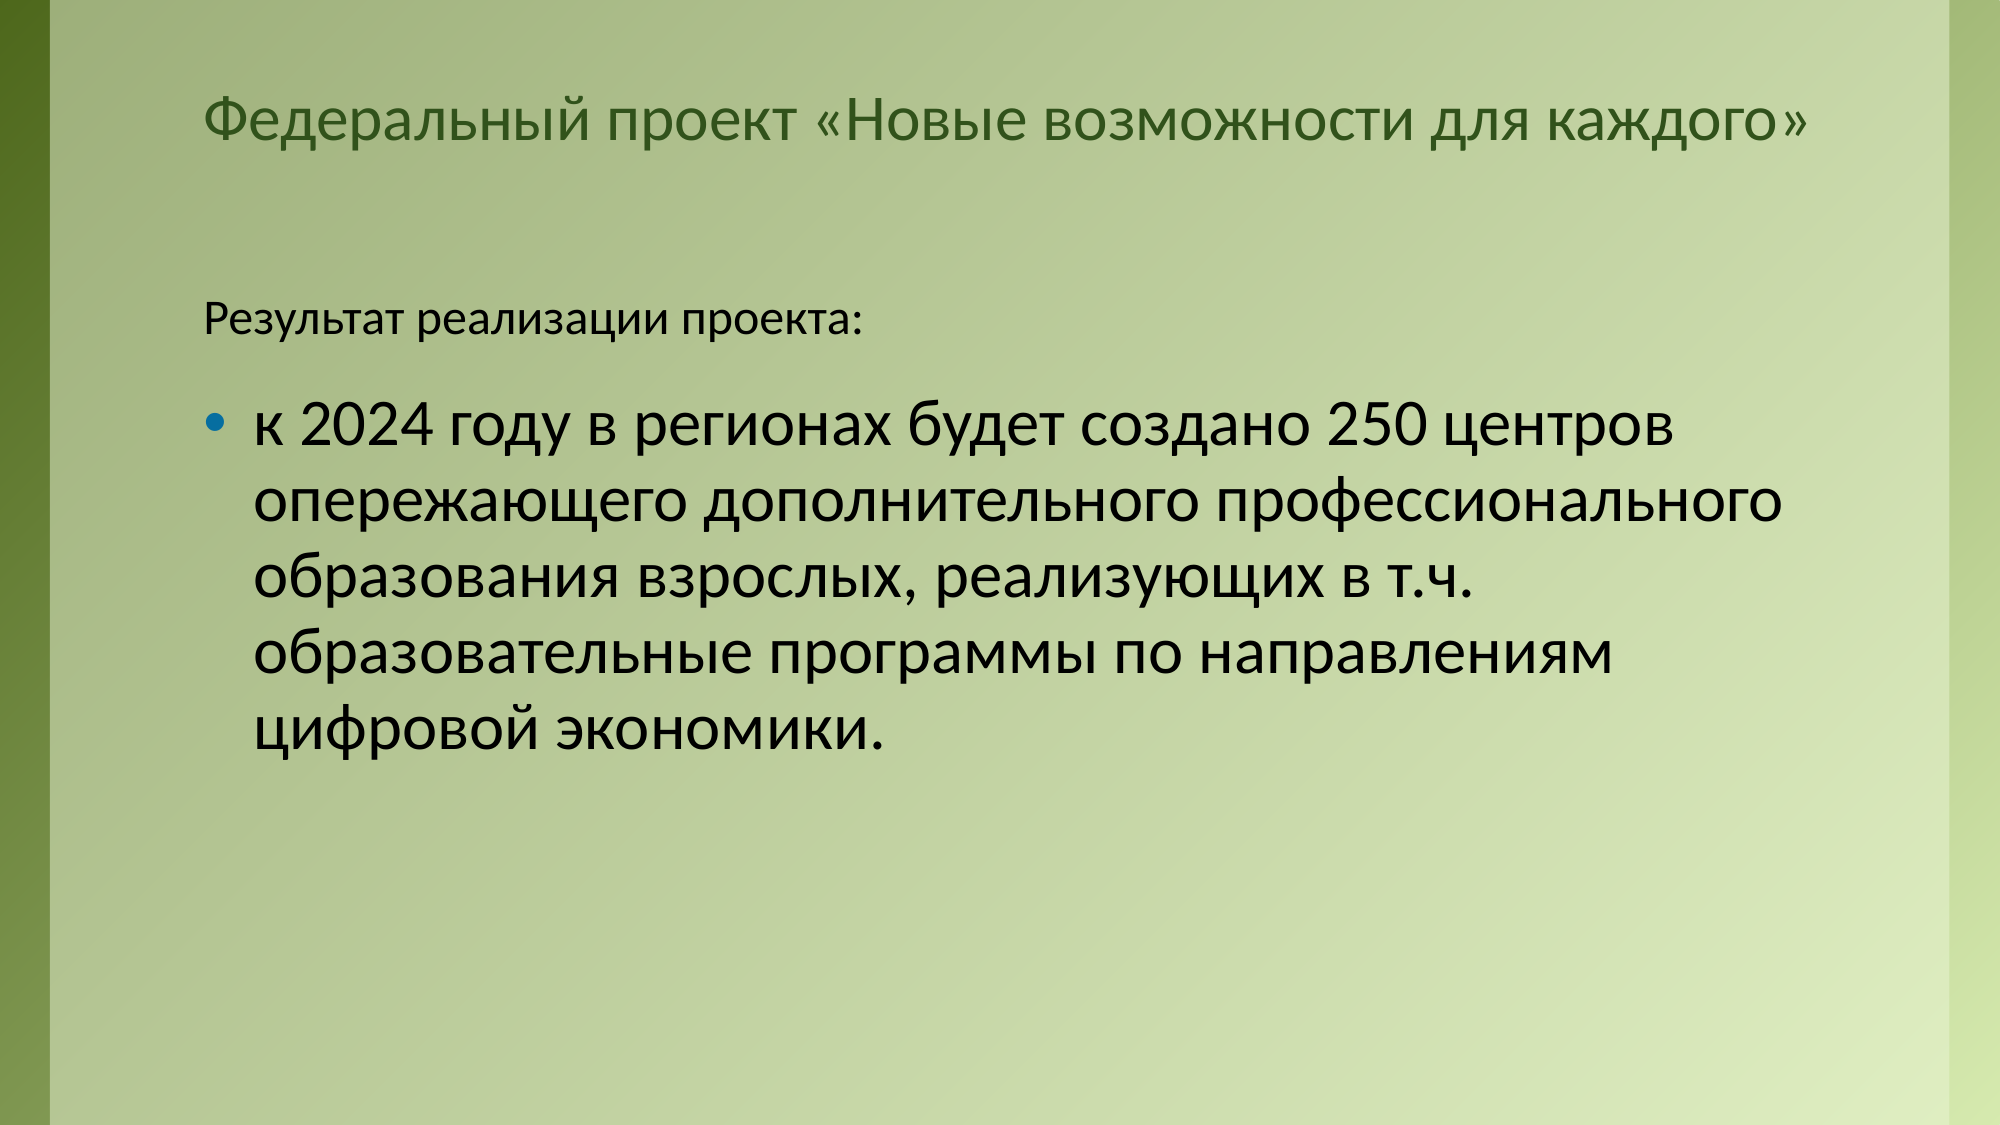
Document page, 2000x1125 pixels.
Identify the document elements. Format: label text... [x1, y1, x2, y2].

list Результат реализации проекта: к 2024 году в регионах будет создано 250 центров опережающего дополнительного профессионального образования взрослых, реализующих в т.ч. образовательные программы по направлениям цифровой экономики. [183, 279, 1850, 1013]
title Федеральный проект «Новые возможности для каждого» [183, 12, 1850, 242]
